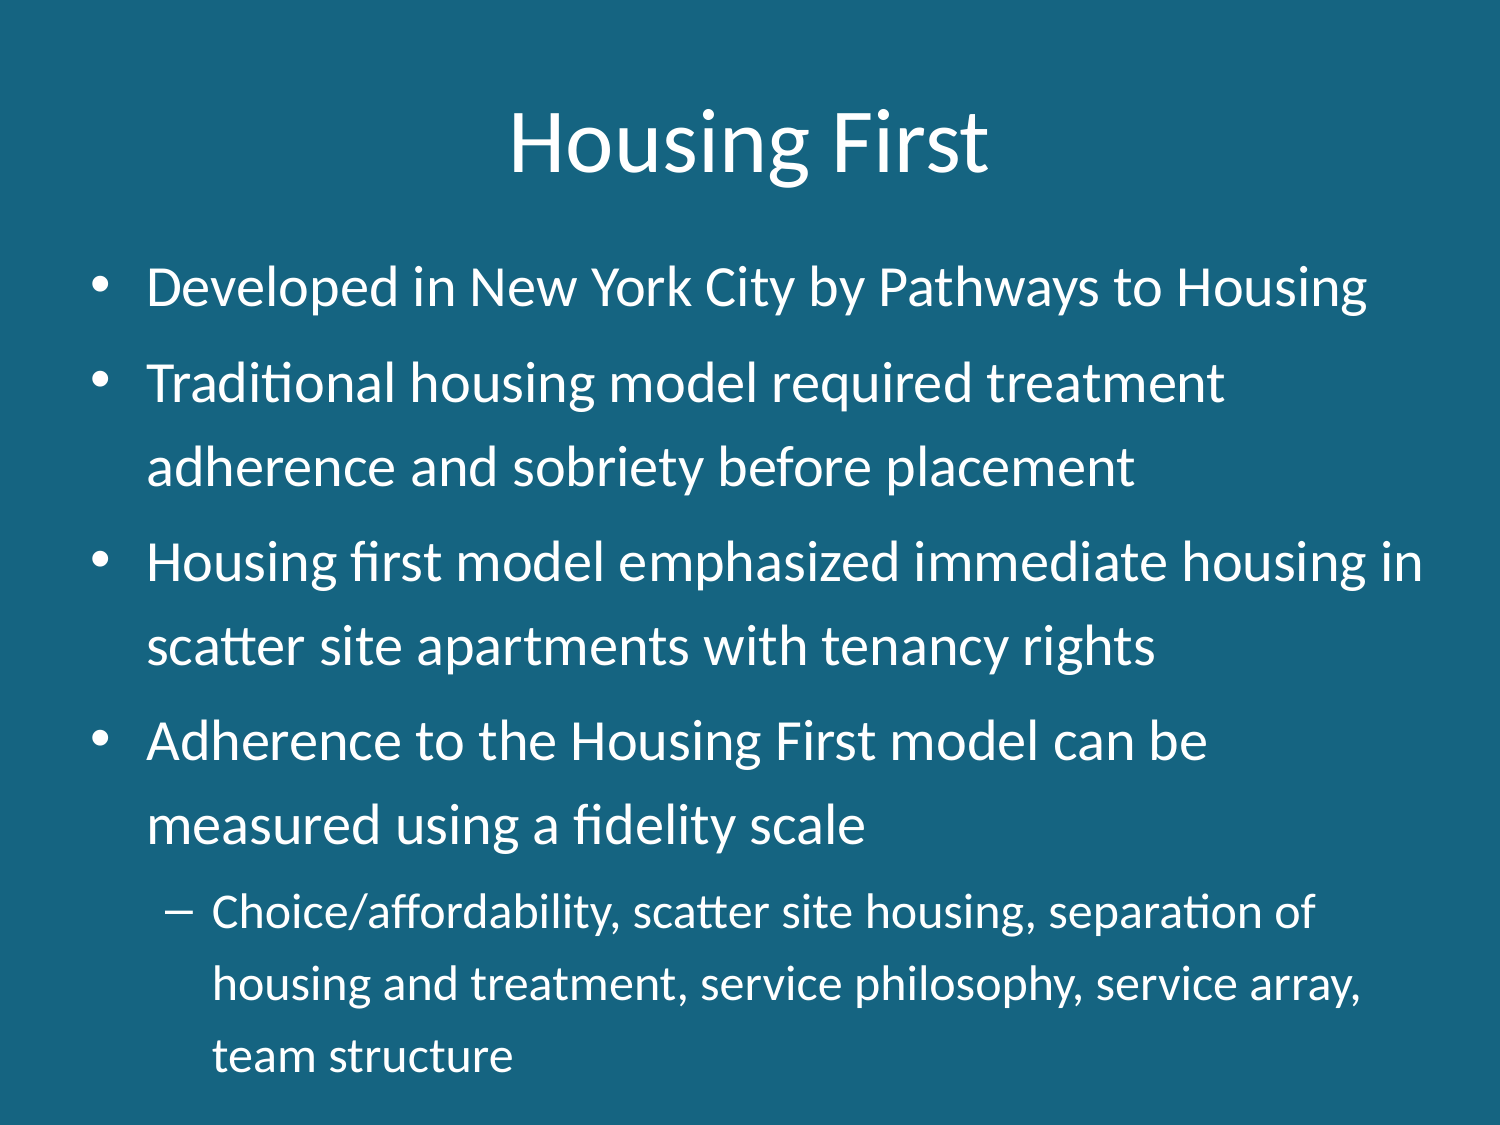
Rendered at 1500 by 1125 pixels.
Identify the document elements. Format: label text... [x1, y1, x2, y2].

title Housing First [75, 45, 1425, 227]
list Developed in New York City by Pathways to Housing Traditional housing model required treatment adherence and sobriety before placement Housing first model emphasized immediate housing in scatter site apartments with tenancy rights Adherence to the Housing First model can be measured using a fidelity scale Choice/affordability, scatter site housing, separation of housing and treatment, service philosophy, service array, team structure [75, 227, 1471, 1096]
